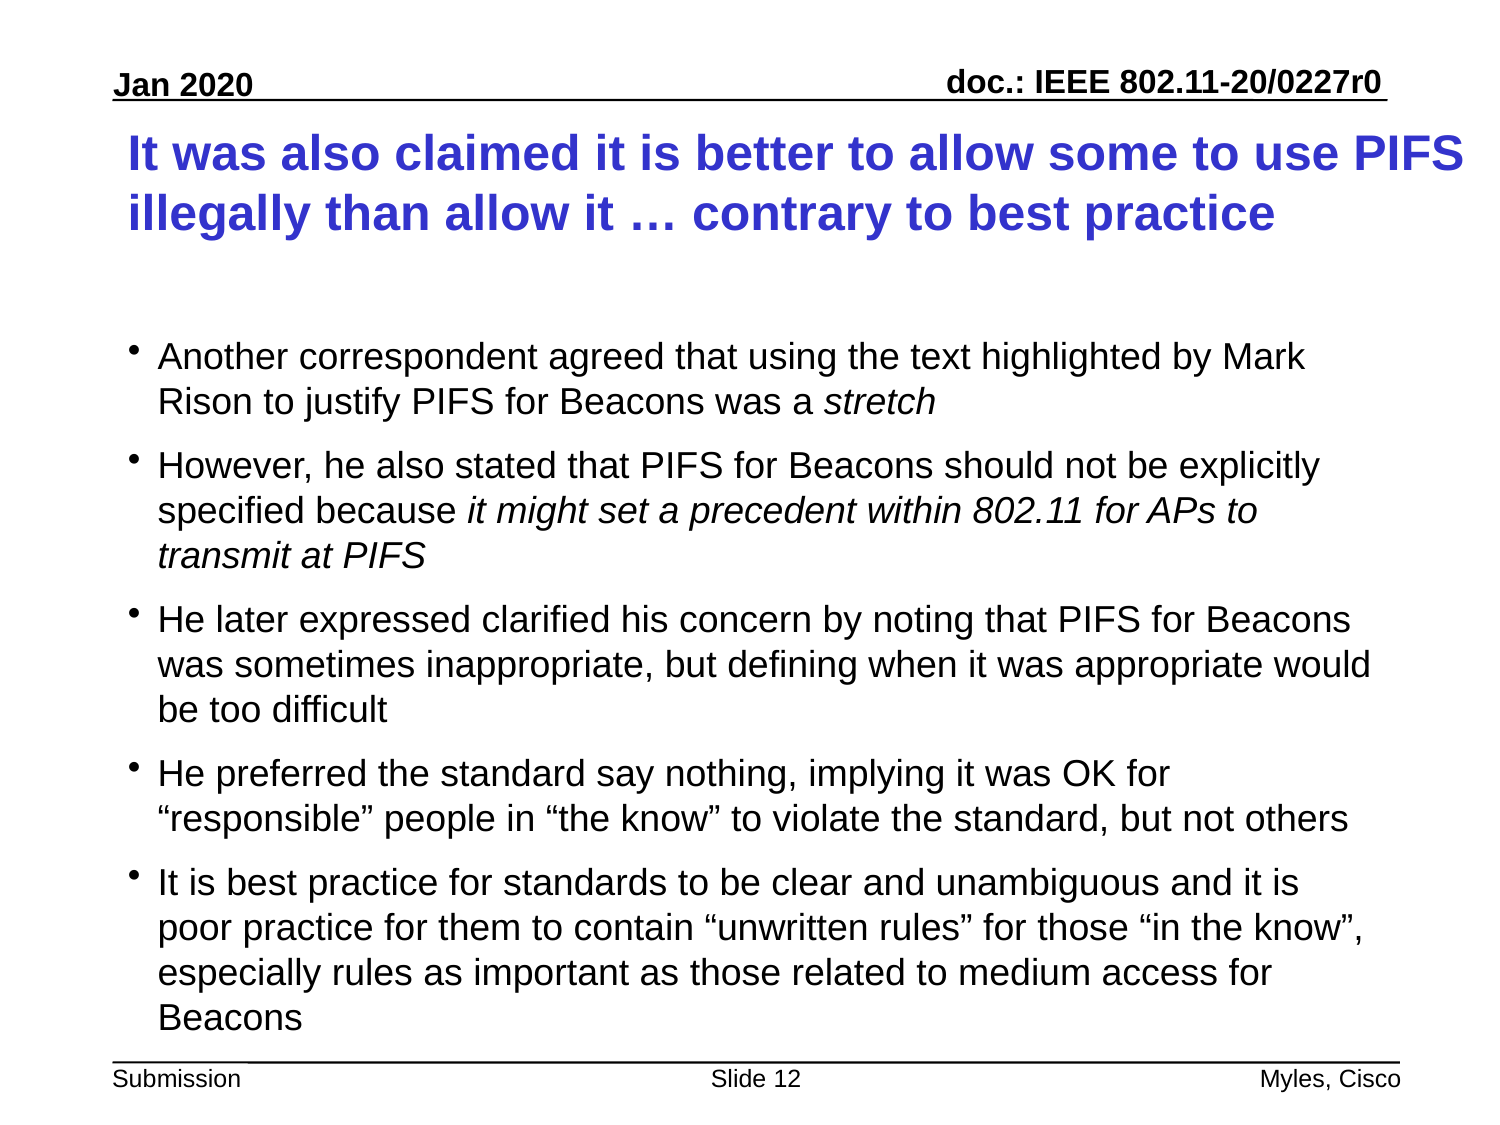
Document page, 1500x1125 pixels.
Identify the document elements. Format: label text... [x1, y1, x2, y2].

slide_number Slide 12 [709, 1061, 803, 1093]
list Another correspondent agreed that using the text highlighted by Mark Rison to justify PIFS for Beacons was a stretch However, he also stated that PIFS for Beacons should not be explicitly specified because it might set a precedent within 802.11 for APs to transmit at PIFS He later expressed clarified his concern by noting that PIFS for Beacons was sometimes inappropriate, but defining when it was appropriate would be too difficult He preferred the standard say nothing, implying it was OK for “responsible” people in “the know” to violate the standard, but not others It is best practice for standards to be clear and unambiguous and it is poor practice for them to contain “unwritten rules” for those “in the know”, especially rules as important as those related to medium access for Beacons [112, 324, 1388, 1000]
title It was also claimed it is better to allow some to use PIFS illegally than allow it … contrary to best practice [112, 112, 1500, 288]
footer Myles, Cisco [1258, 1061, 1402, 1093]
